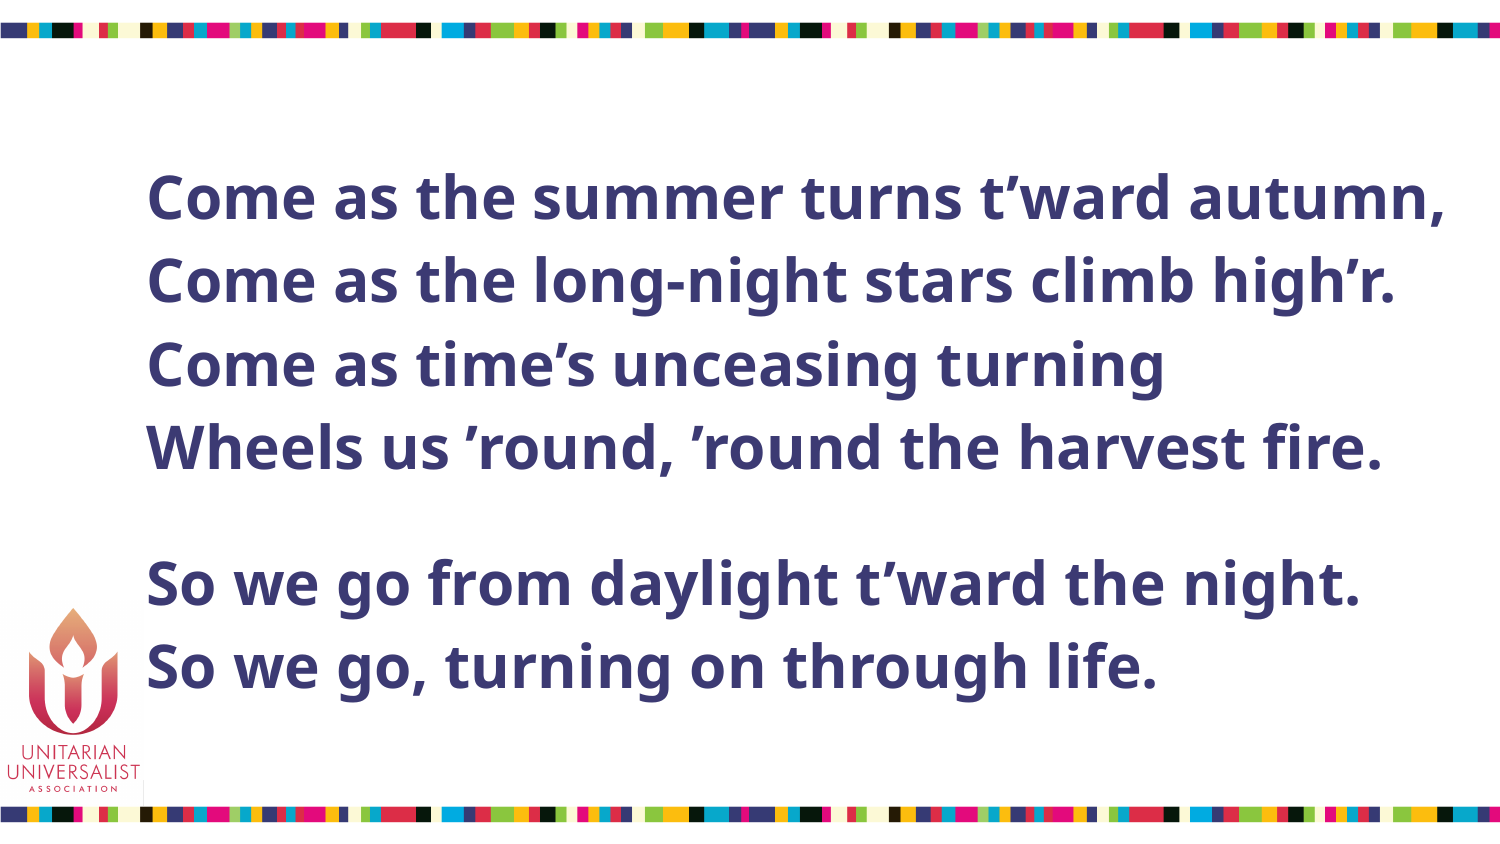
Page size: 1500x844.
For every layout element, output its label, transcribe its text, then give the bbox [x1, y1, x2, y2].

picture [0, 22, 1500, 40]
picture [0, 600, 1500, 824]
text_box Come as the summer turns t’ward autumn, Come as the long-night stars climb high’r. Come as time’s unceasing turning Wheels us ’round, ’round the harvest fire. So we go from daylight t’ward the night. So we go, turning on through life. [131, 133, 1500, 716]
